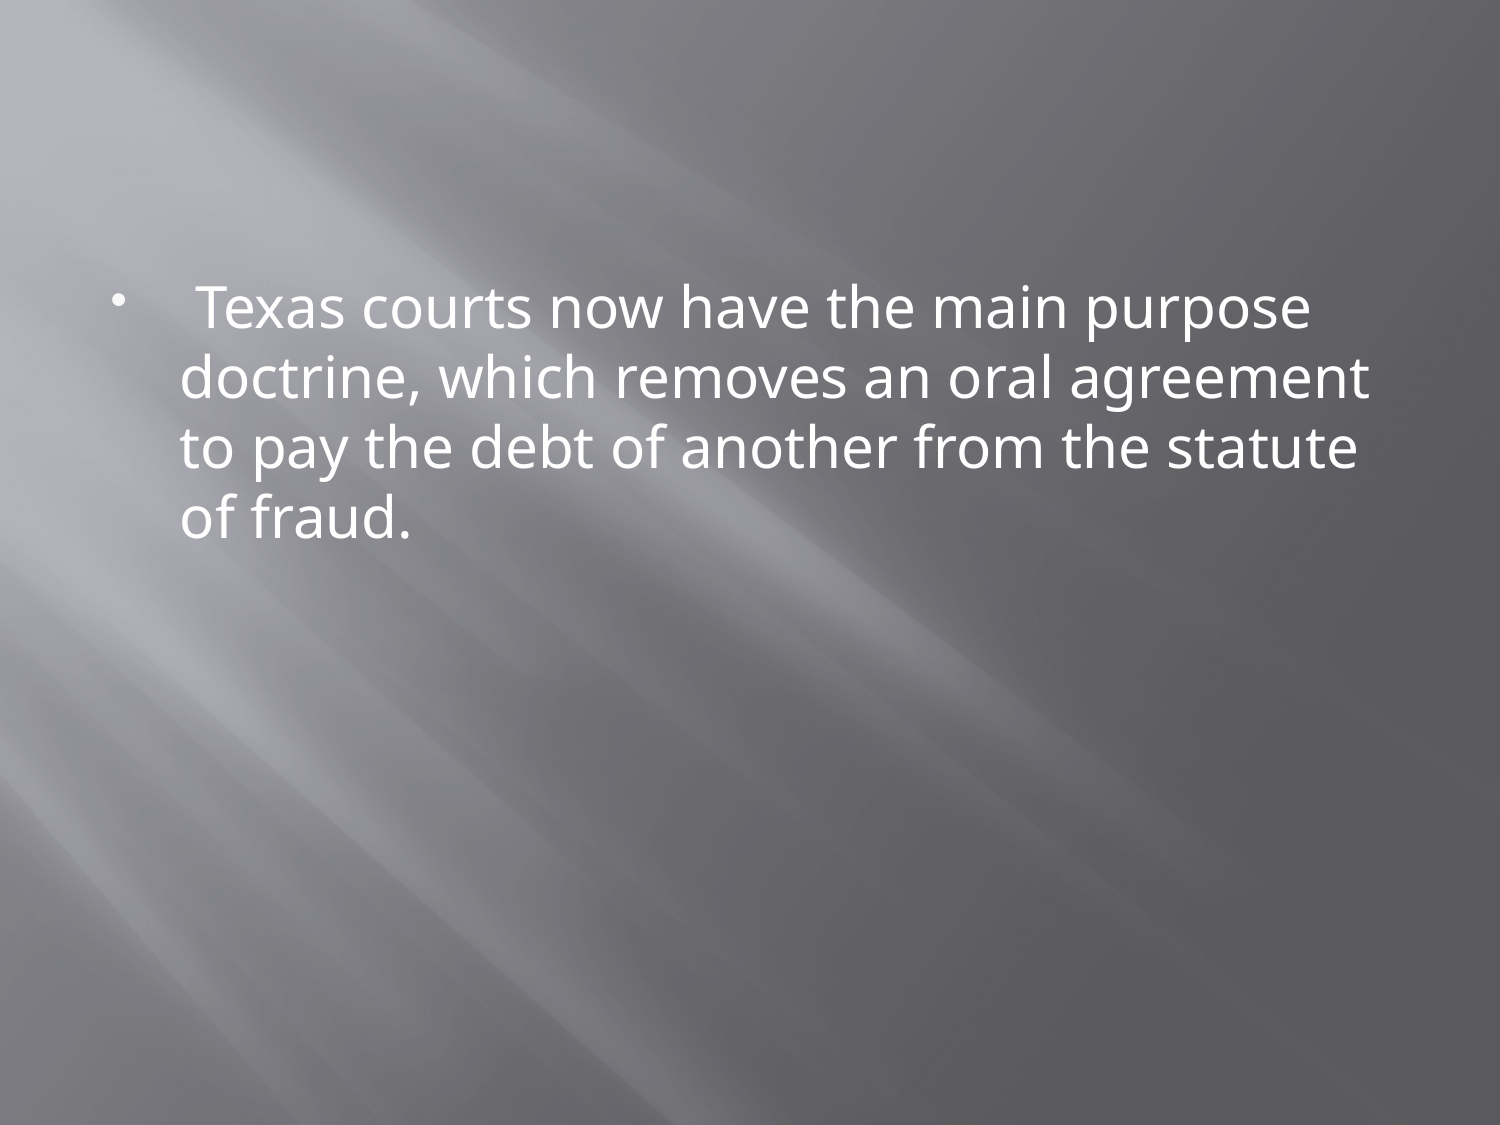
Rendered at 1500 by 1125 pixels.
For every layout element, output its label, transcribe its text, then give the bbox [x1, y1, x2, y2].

list Texas courts now have the main purpose doctrine, which removes an oral agreement to pay the debt of another from the statute of fraud. [75, 262, 1425, 1035]
